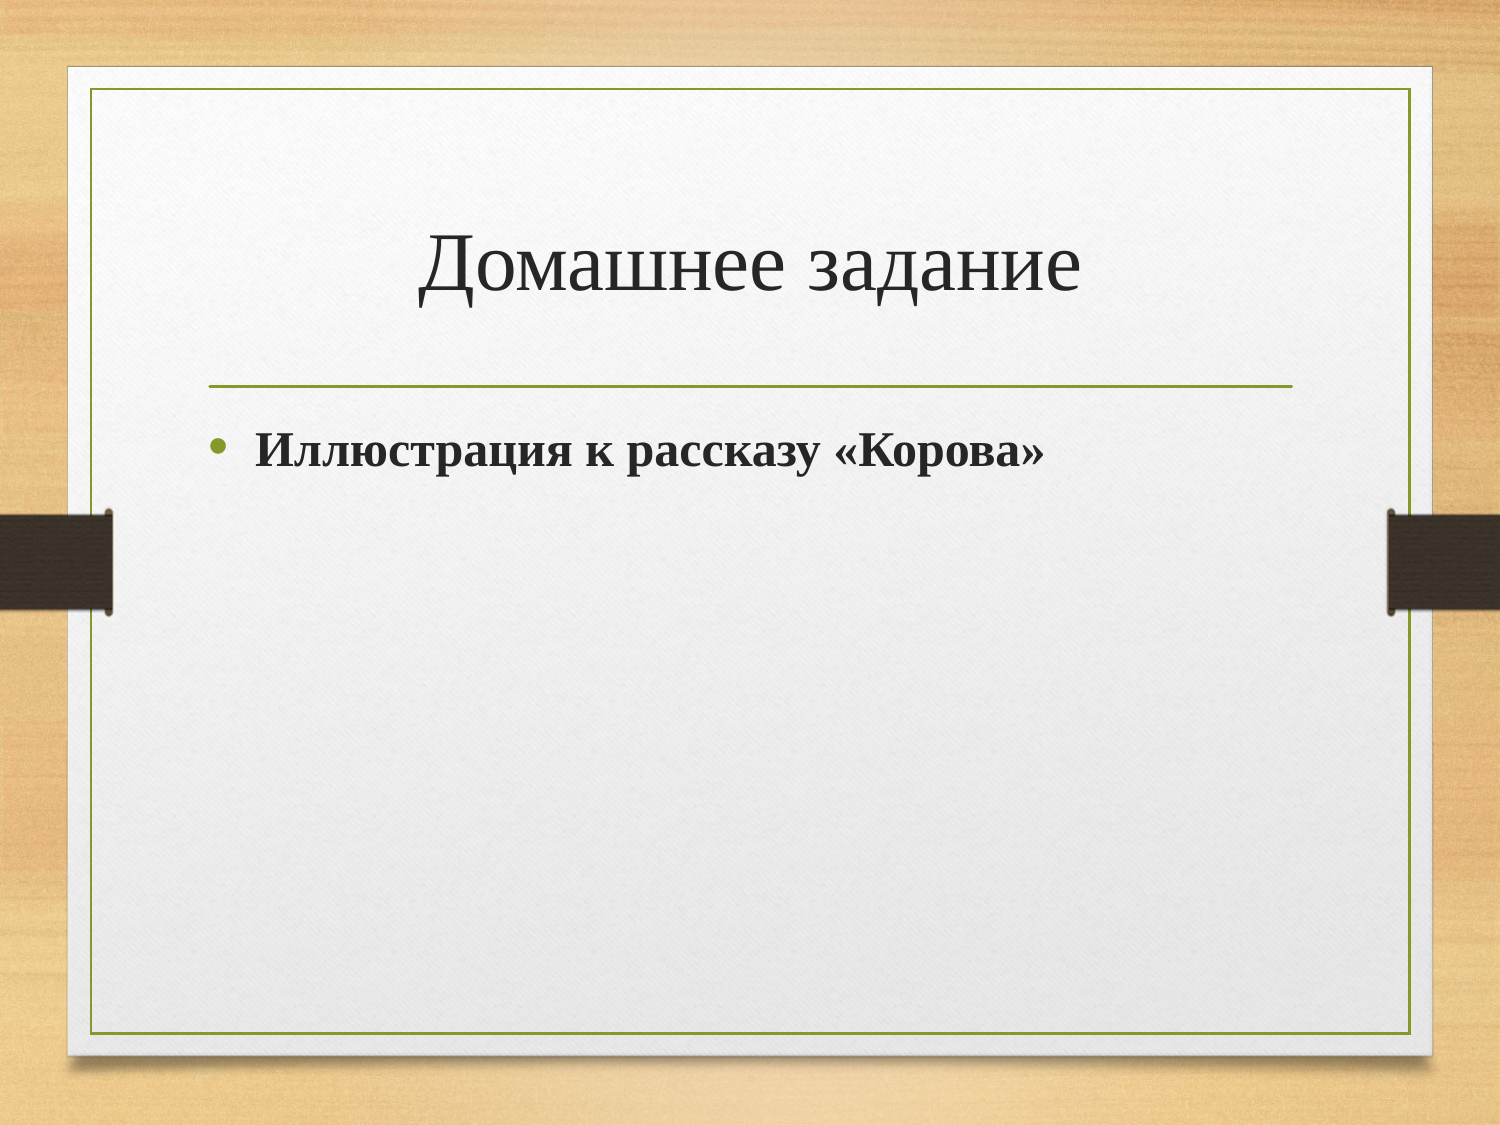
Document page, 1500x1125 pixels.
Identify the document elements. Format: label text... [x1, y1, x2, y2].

list Иллюстрация к рассказу «Корова» [193, 408, 1309, 974]
picture [0, 0, 1500, 1125]
title Домашнее задание [193, 150, 1309, 365]
